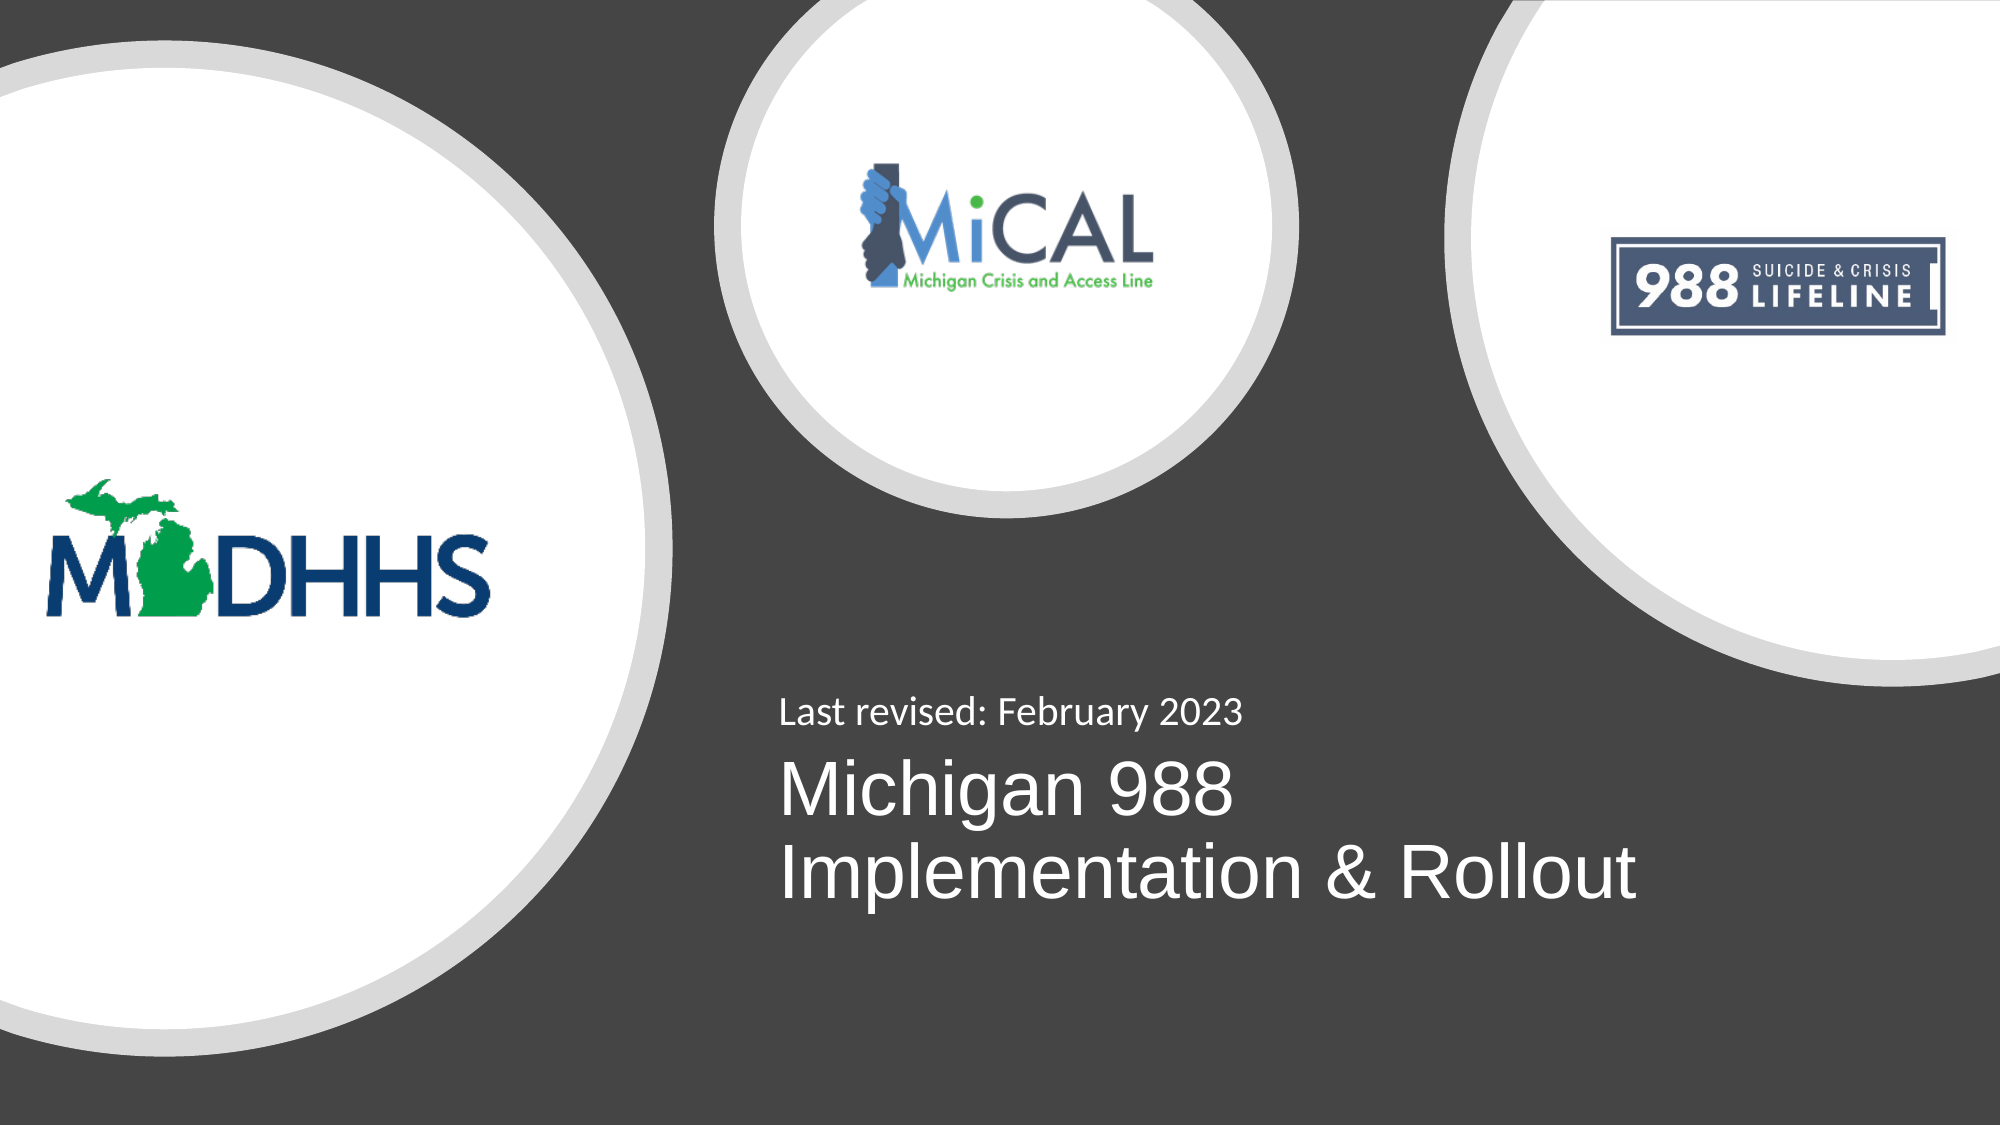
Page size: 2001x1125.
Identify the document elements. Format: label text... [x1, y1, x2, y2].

text_box [1443, 0, 2000, 688]
picture [43, 473, 494, 624]
text_box [713, 0, 1301, 520]
subtitle Last revised: February 2023 [763, 620, 1684, 742]
text_box [740, 0, 1274, 493]
text_box [0, 66, 647, 1031]
text_box [0, 39, 674, 1058]
title Michigan 988 Implementation & Rollout [763, 742, 1684, 966]
picture [818, 146, 1198, 312]
picture [1599, 228, 1957, 344]
